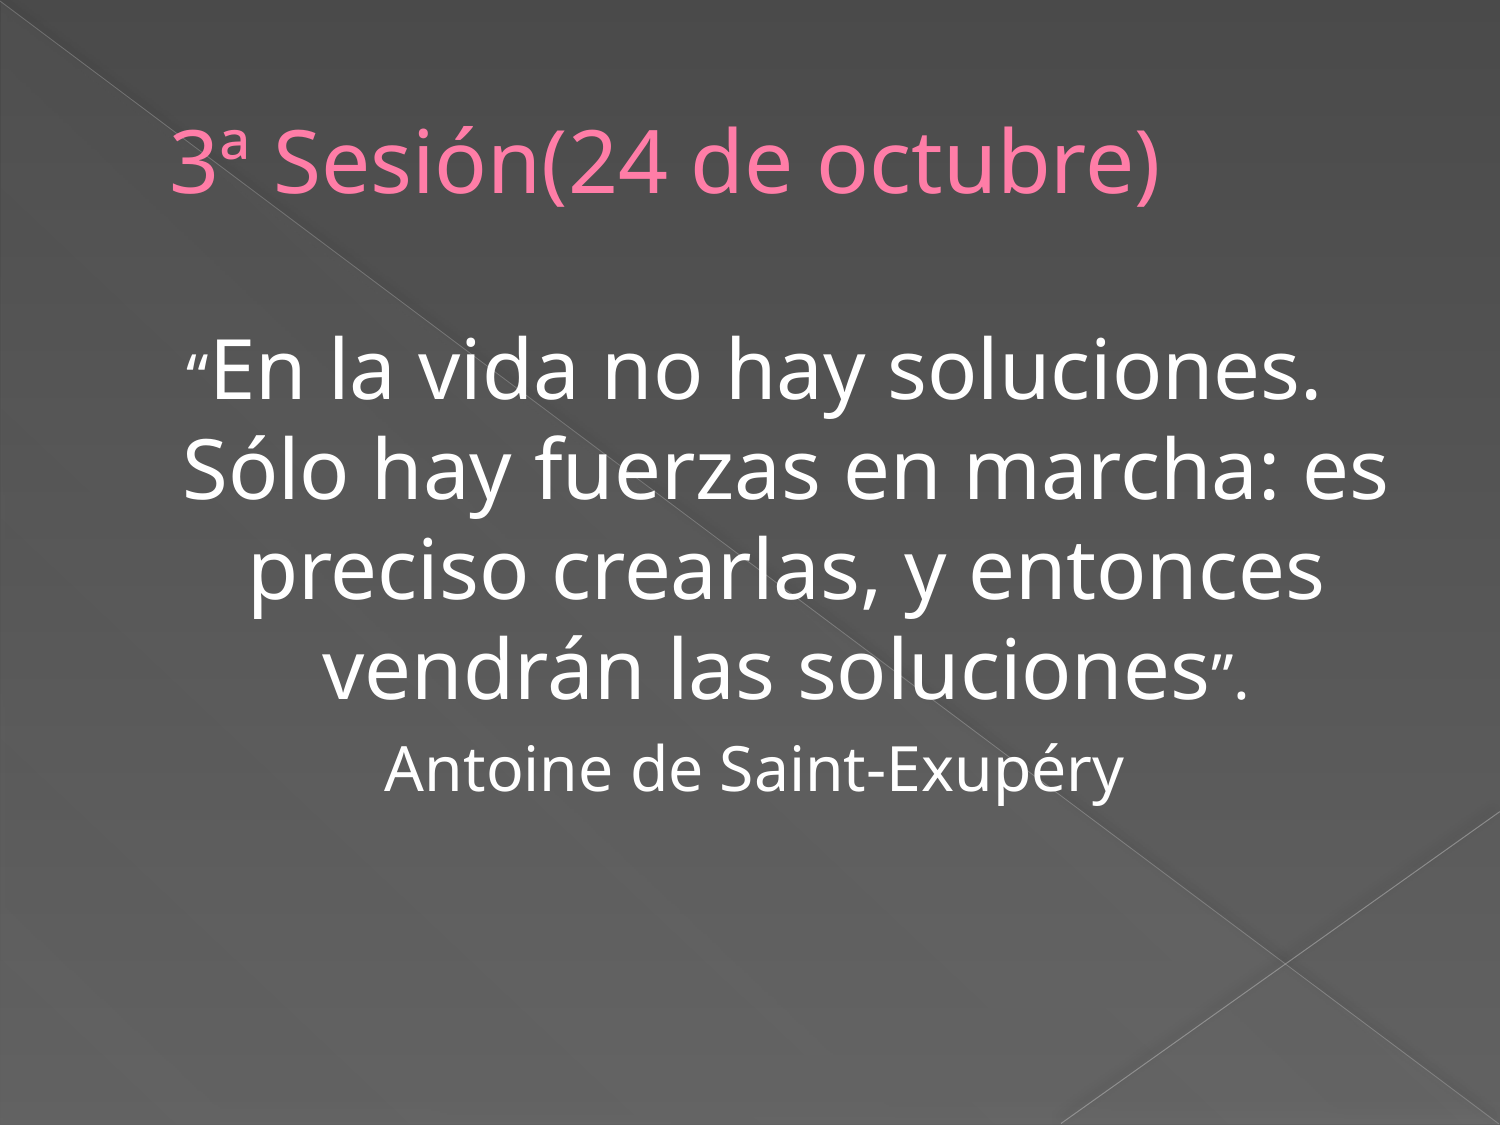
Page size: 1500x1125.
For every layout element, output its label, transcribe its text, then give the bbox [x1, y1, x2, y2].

list “En la vida no hay soluciones. Sólo hay fuerzas en marcha: es preciso crearlas, y entonces vendrán las soluciones”. Antoine de Saint-Exupéry [74, 308, 1426, 1060]
title 3ª Sesión(24 de octubre) [75, 43, 1425, 274]
